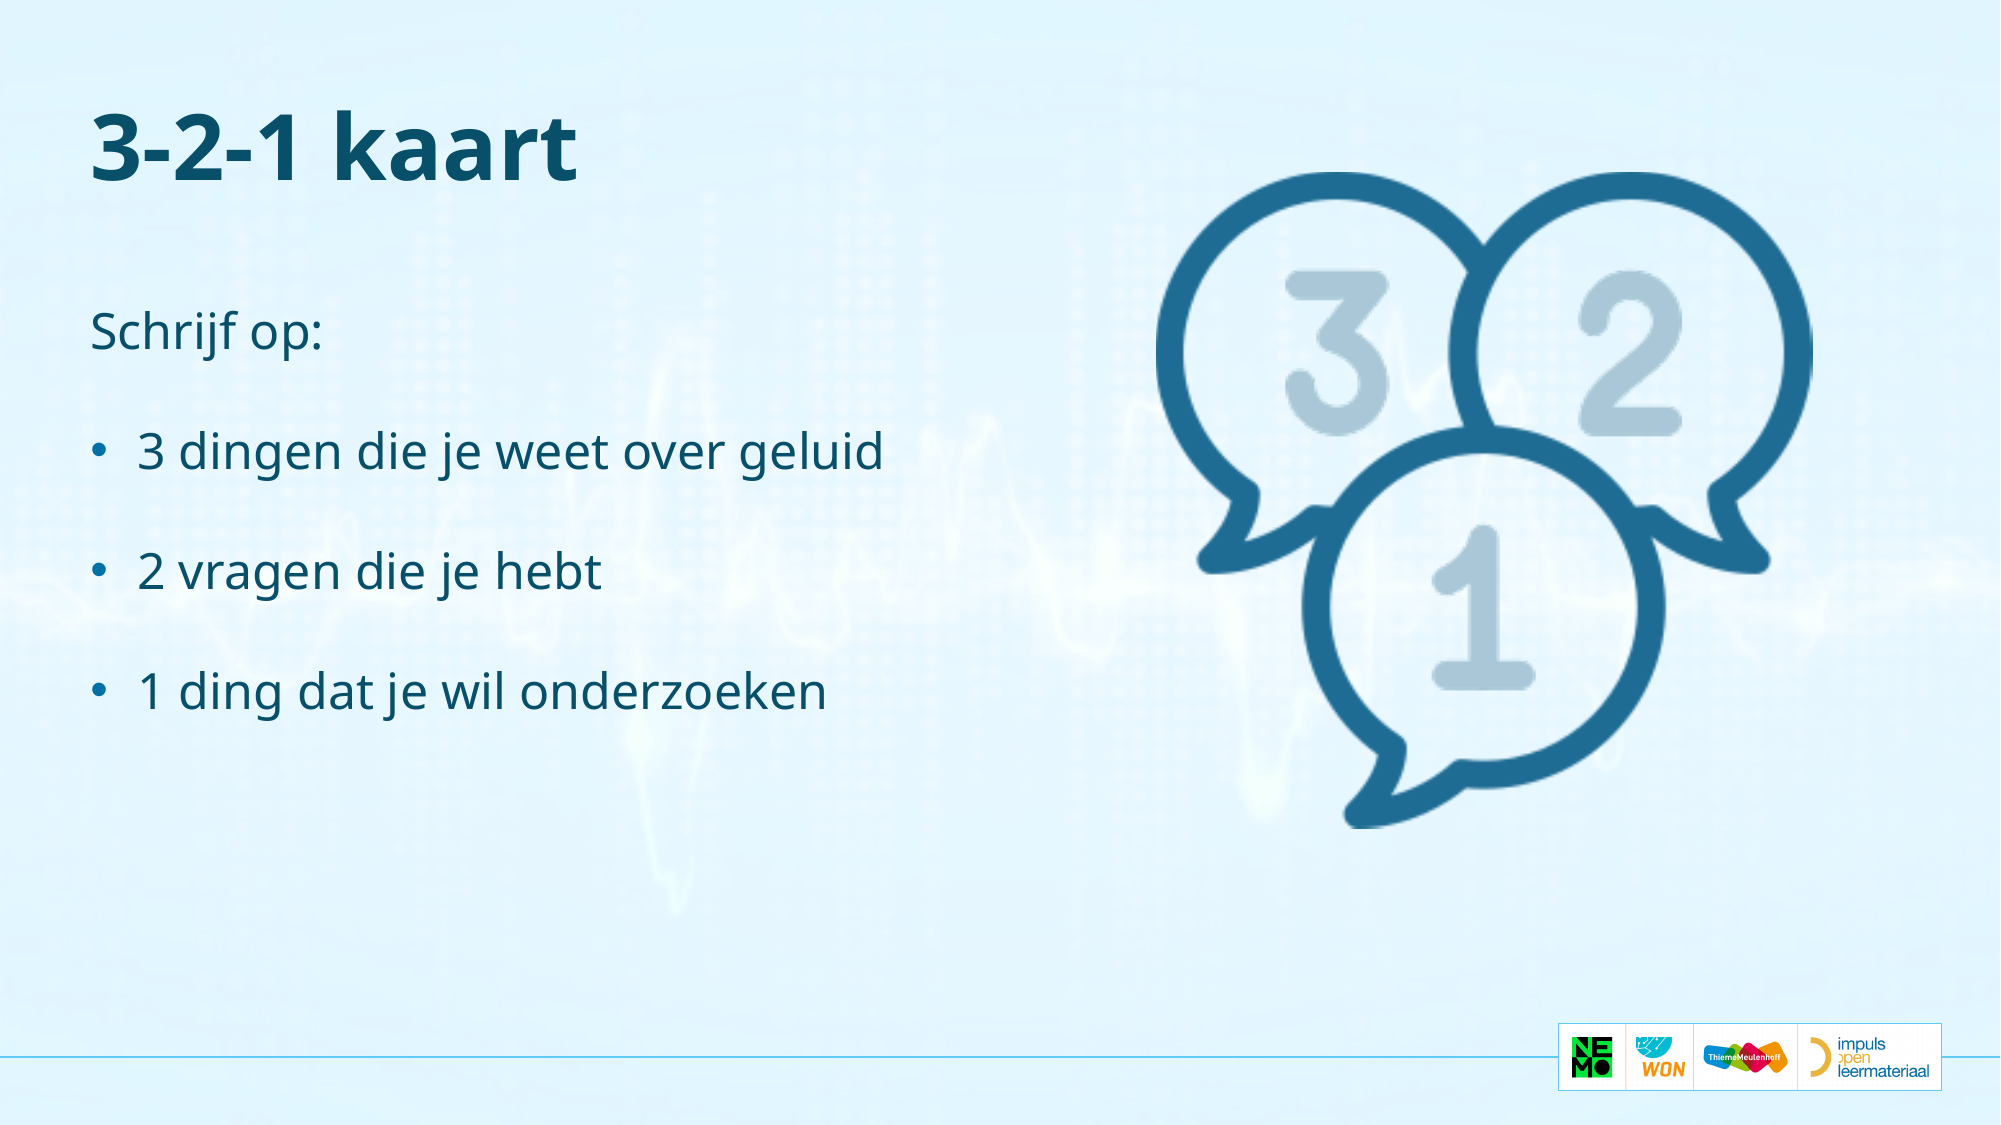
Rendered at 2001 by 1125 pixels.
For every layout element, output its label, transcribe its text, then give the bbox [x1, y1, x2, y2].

list Schrijf op: 3 dingen die je weet over geluid 2 vragen die je hebt 1 ding dat je wil onderzoeken [90, 299, 905, 894]
title 3-2-1 kaart [90, 89, 1910, 247]
picture [1559, 1024, 1941, 1090]
picture [1156, 172, 1813, 829]
